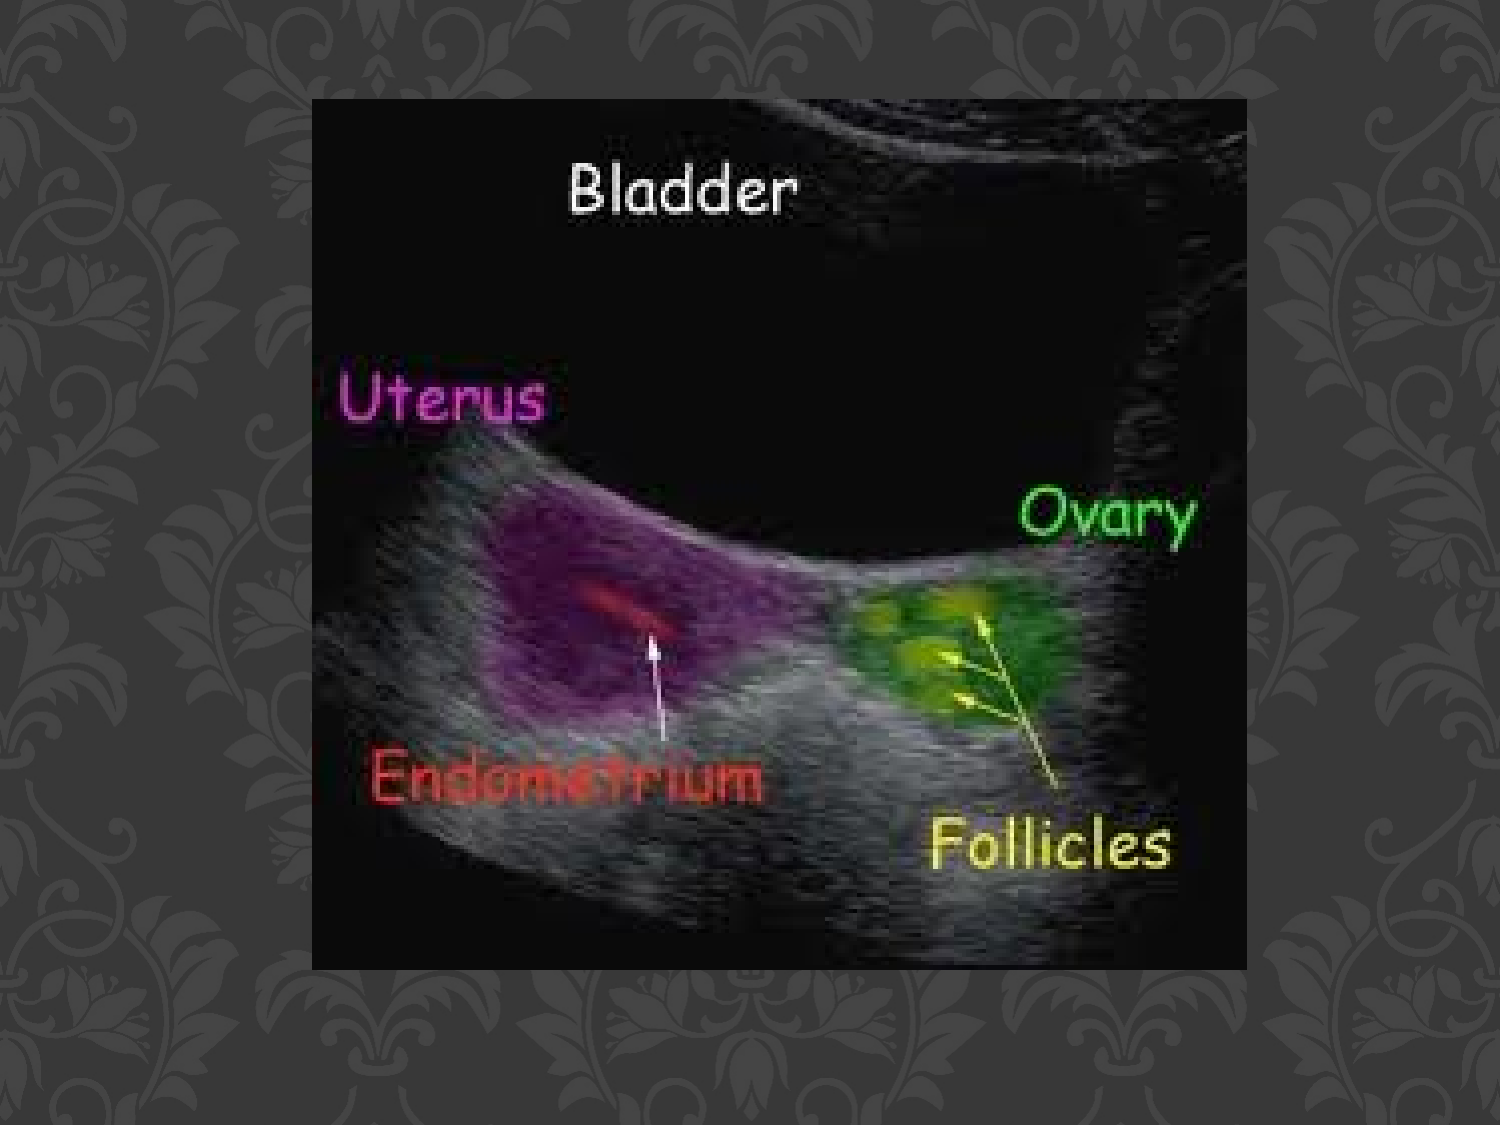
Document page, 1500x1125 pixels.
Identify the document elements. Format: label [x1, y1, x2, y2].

picture [312, 99, 1247, 971]
